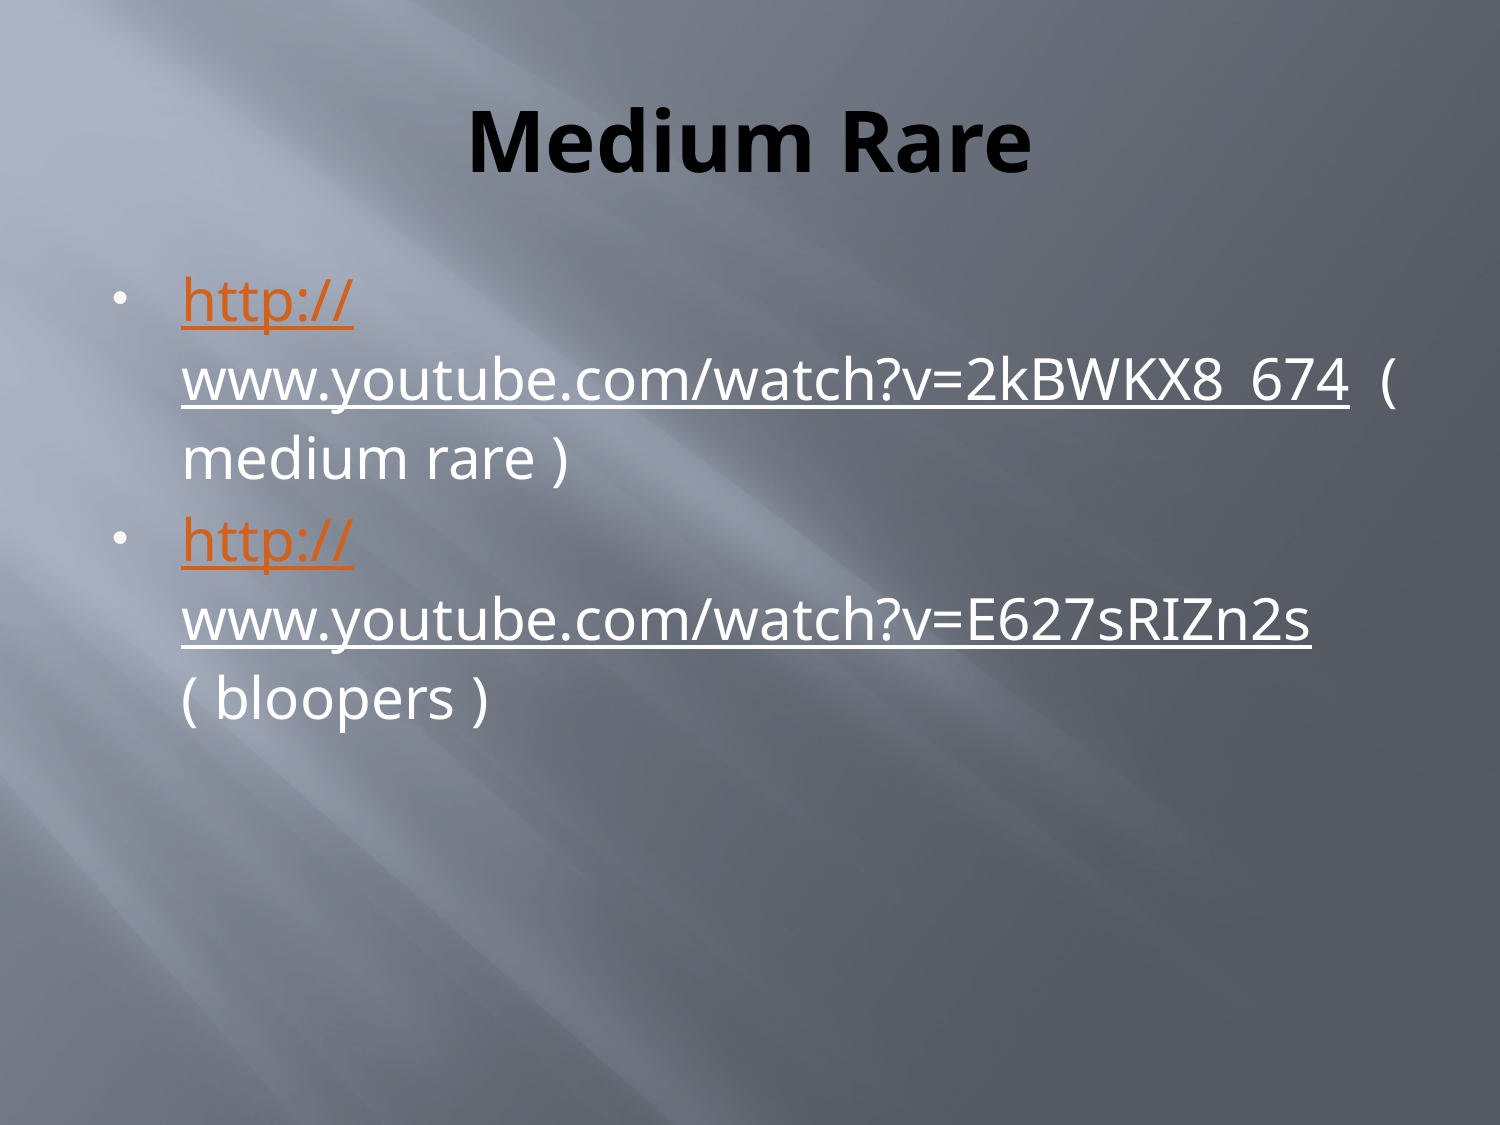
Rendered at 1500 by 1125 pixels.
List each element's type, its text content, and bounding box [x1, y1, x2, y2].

list http://www.youtube.com/watch?v=2kBWKX8_674 ( medium rare ) http://www.youtube.com/watch?v=E627sRIZn2s ( bloopers ) [76, 255, 1427, 1028]
title Medium Rare [75, 45, 1425, 233]
